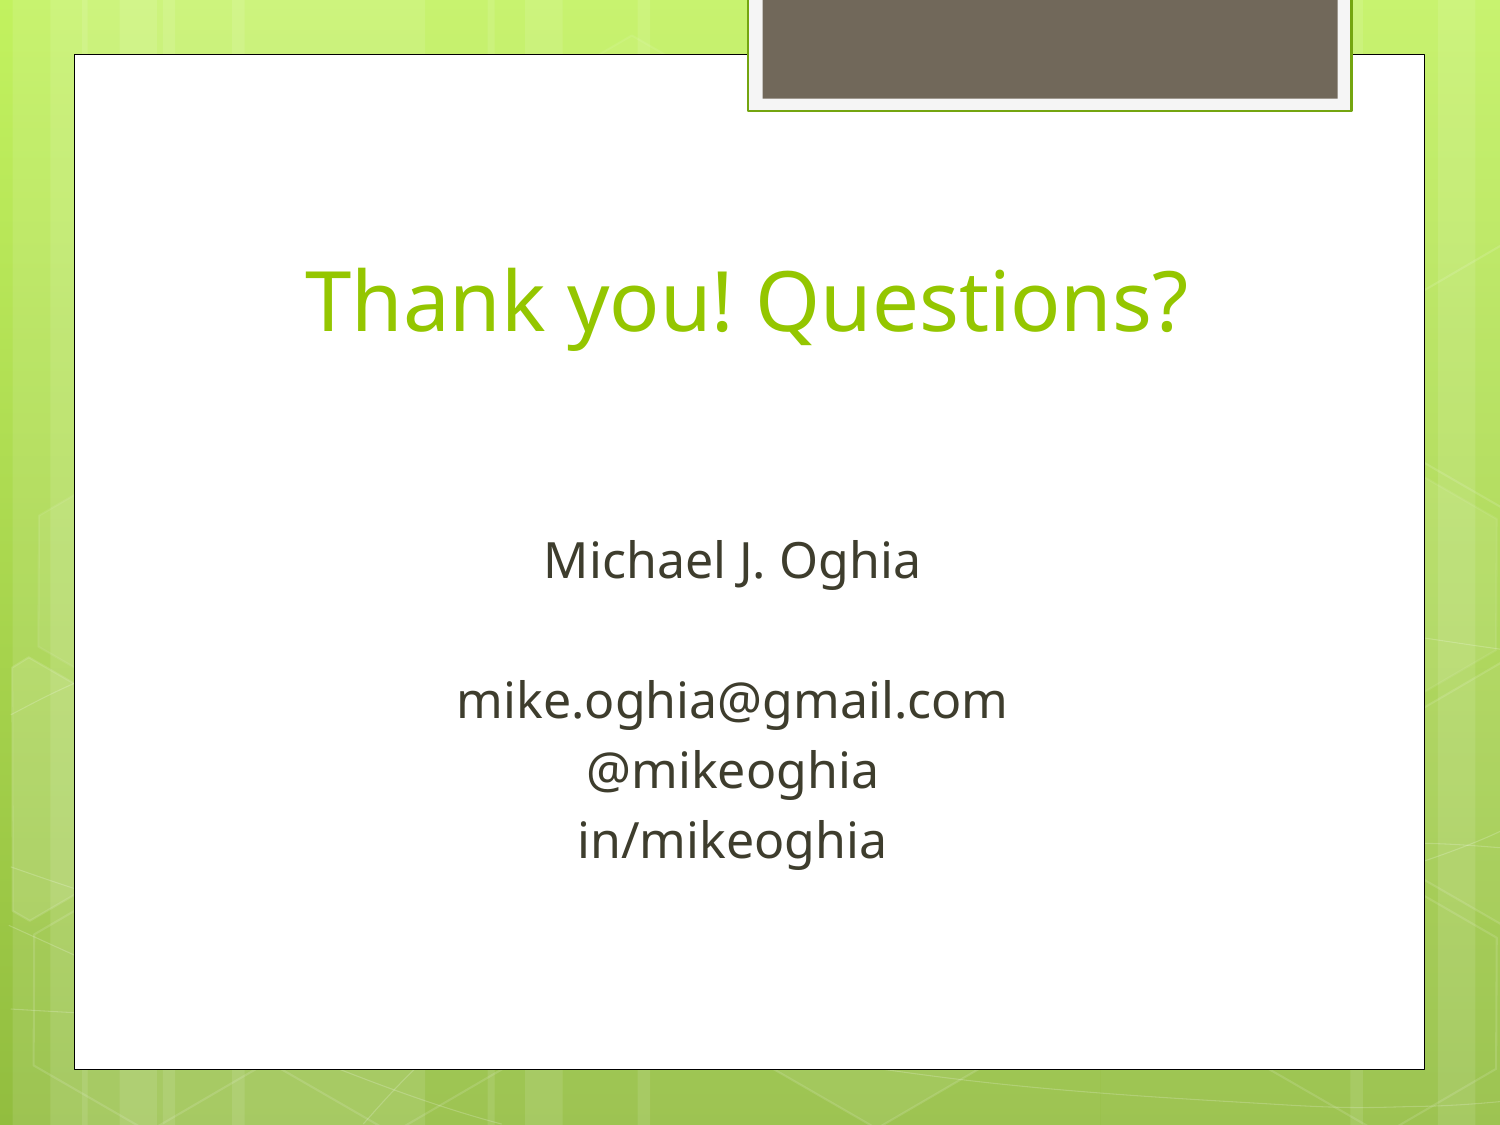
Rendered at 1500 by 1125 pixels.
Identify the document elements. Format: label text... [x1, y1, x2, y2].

list Michael J. Oghia mike.oghia@gmail.com @mikeoghia in/mikeoghia [171, 381, 1283, 957]
title Thank you! Questions? [171, 168, 1324, 357]
